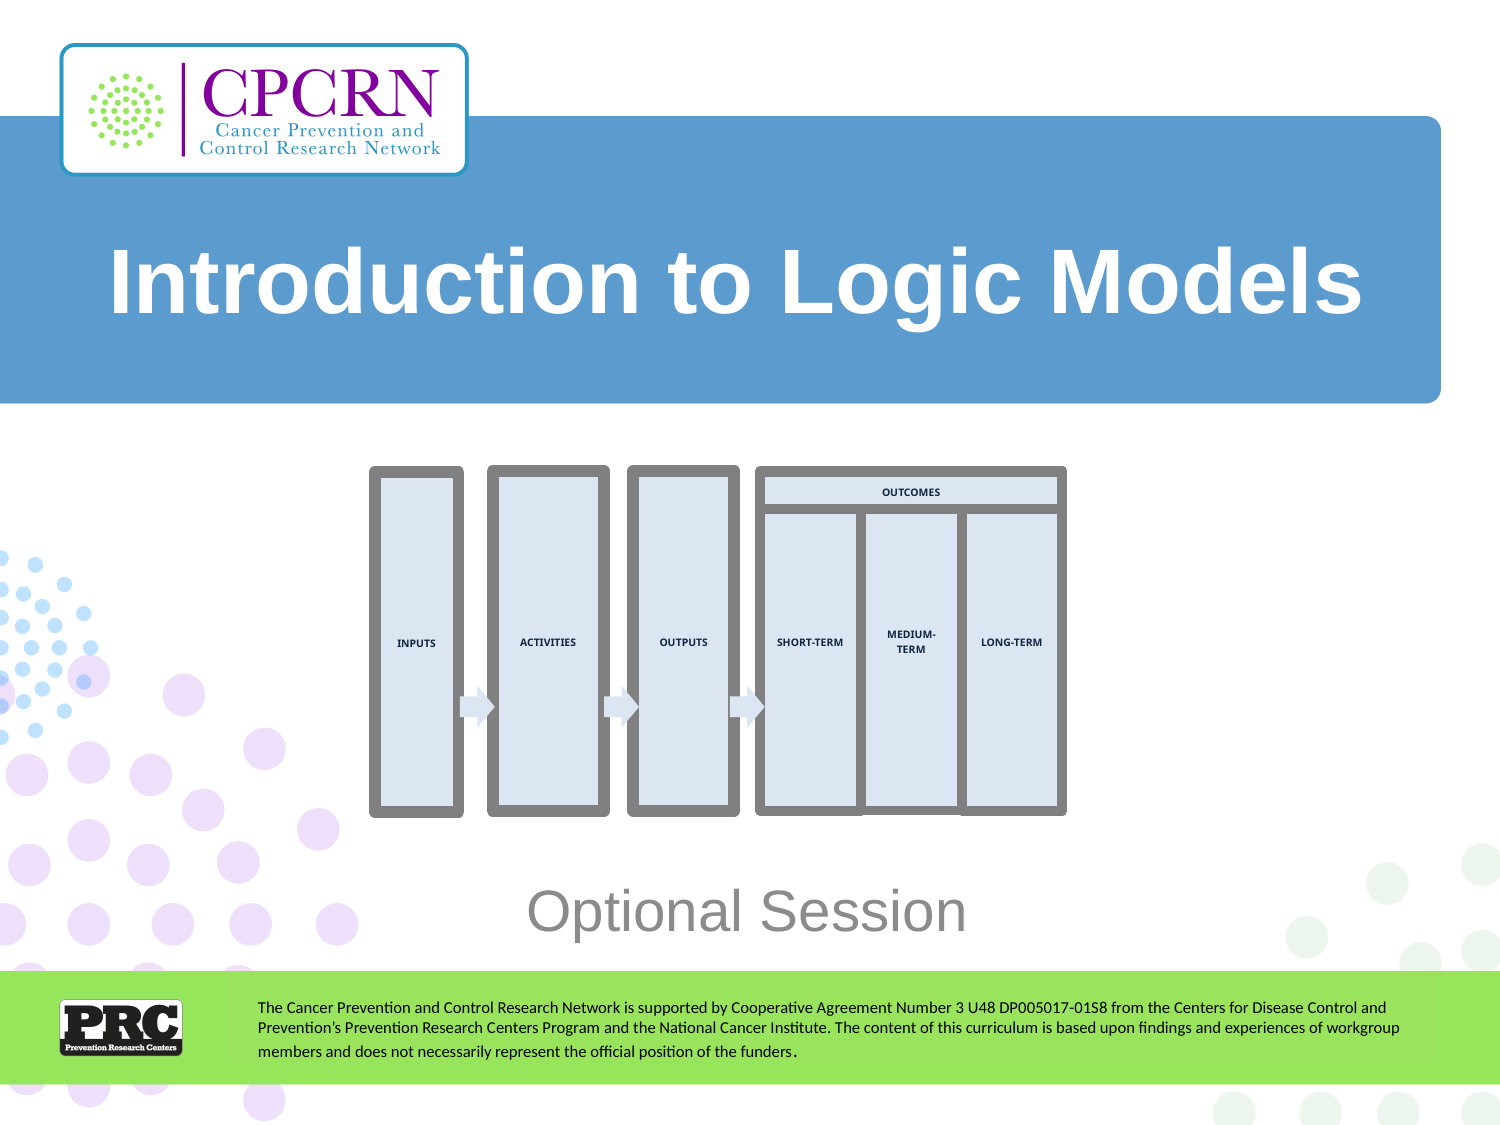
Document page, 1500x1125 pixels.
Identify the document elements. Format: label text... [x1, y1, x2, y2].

picture [0, 0, 1500, 1125]
text_box The Cancer Prevention and Control Research Network is supported by Cooperative Agreement Number 3 U48 DP005017-01S8 from the Centers for Disease Control and Prevention’s Prevention Research Centers Program and the National Cancer Institute. The content of this curriculum is based upon findings and experiences of workgroup members and does not necessarily represent the official position of the funders. [242, 989, 1476, 1069]
subtitle Optional Session [222, 865, 1273, 954]
title Introduction to Logic Models [0, 137, 1475, 417]
text_box [226, 972, 1438, 1063]
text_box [374, 470, 1063, 812]
